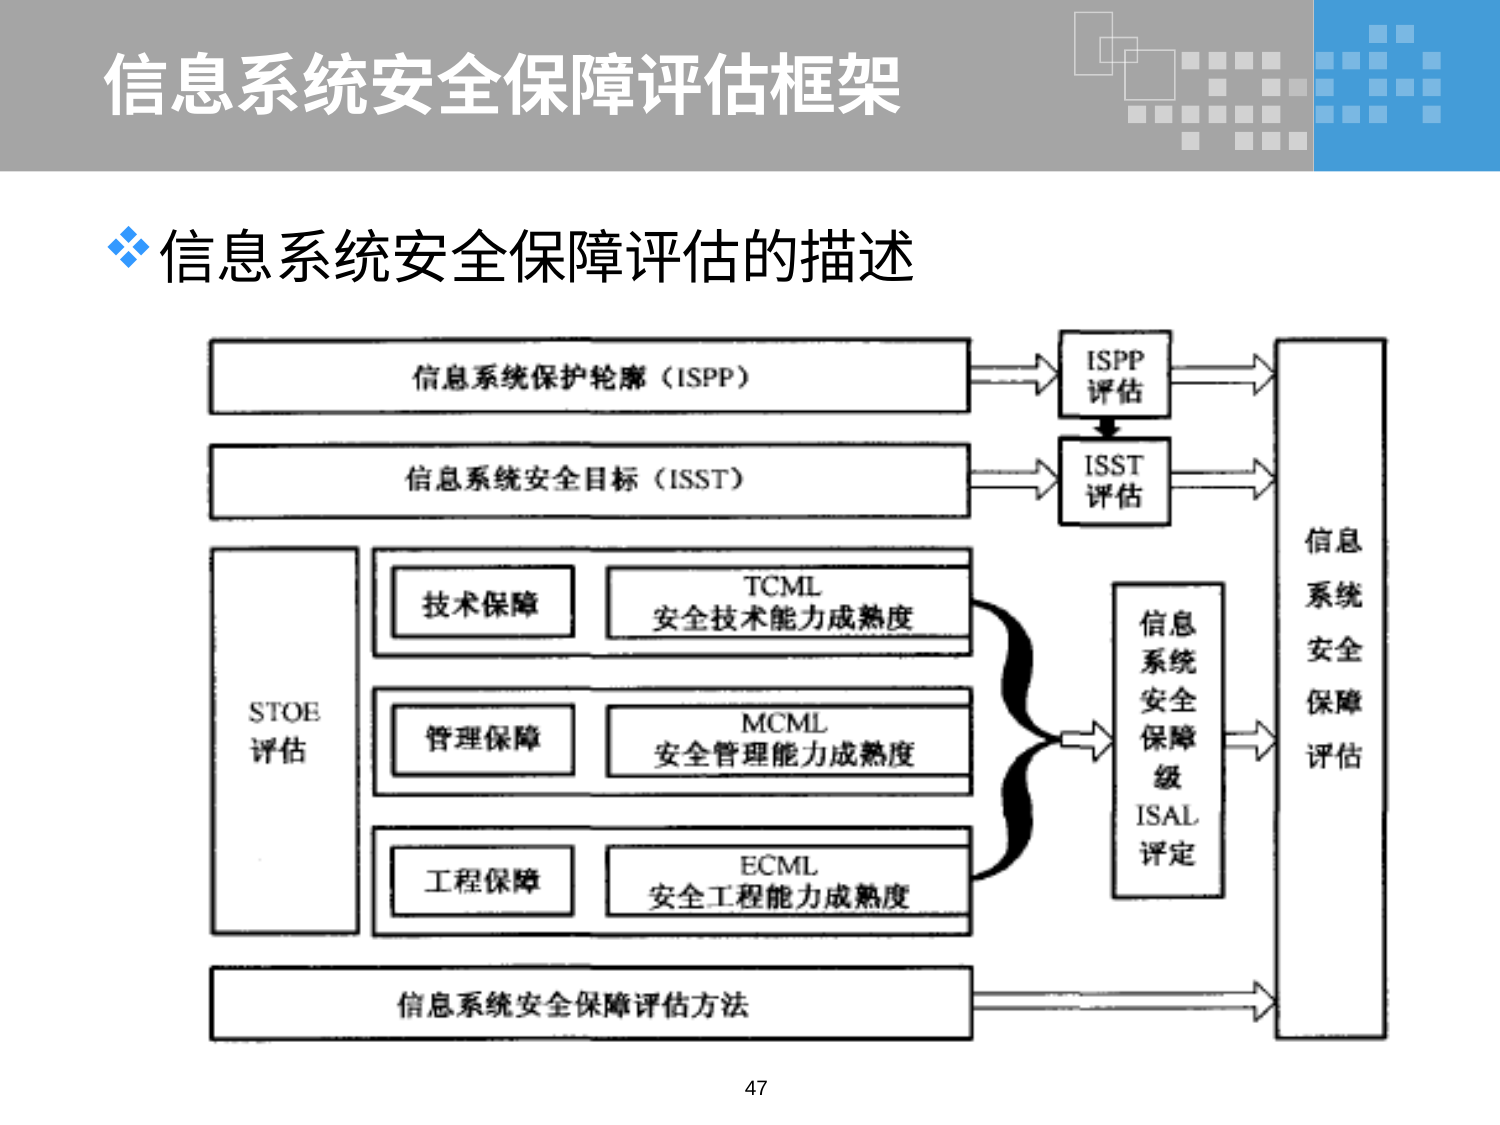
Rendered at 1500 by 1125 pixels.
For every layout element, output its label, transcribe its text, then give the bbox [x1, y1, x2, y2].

list 信息系统安全保障评估的描述 [87, 212, 1432, 1050]
picture [153, 290, 1432, 1068]
title 信息系统安全保障评估框架 [87, 42, 1252, 123]
slide_number 47 [687, 1076, 826, 1111]
